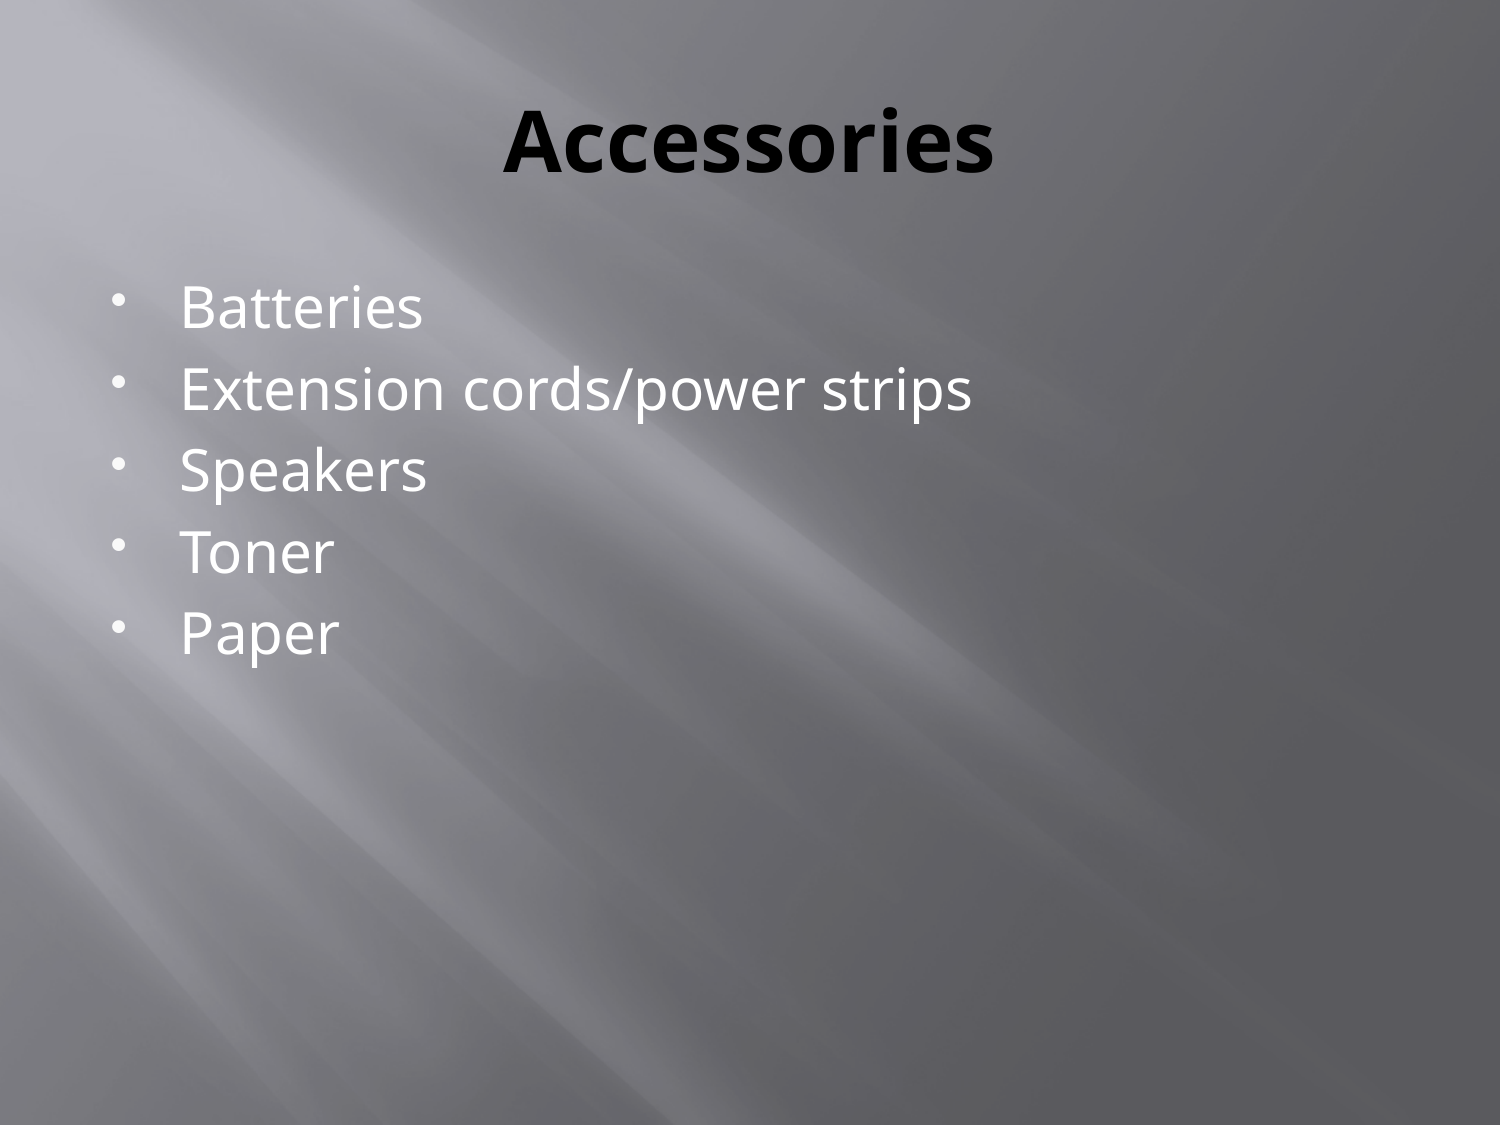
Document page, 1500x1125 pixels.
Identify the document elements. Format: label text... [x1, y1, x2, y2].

list Batteries Extension cords/power strips Speakers Toner Paper [75, 262, 1425, 1035]
title Accessories [75, 45, 1425, 233]
